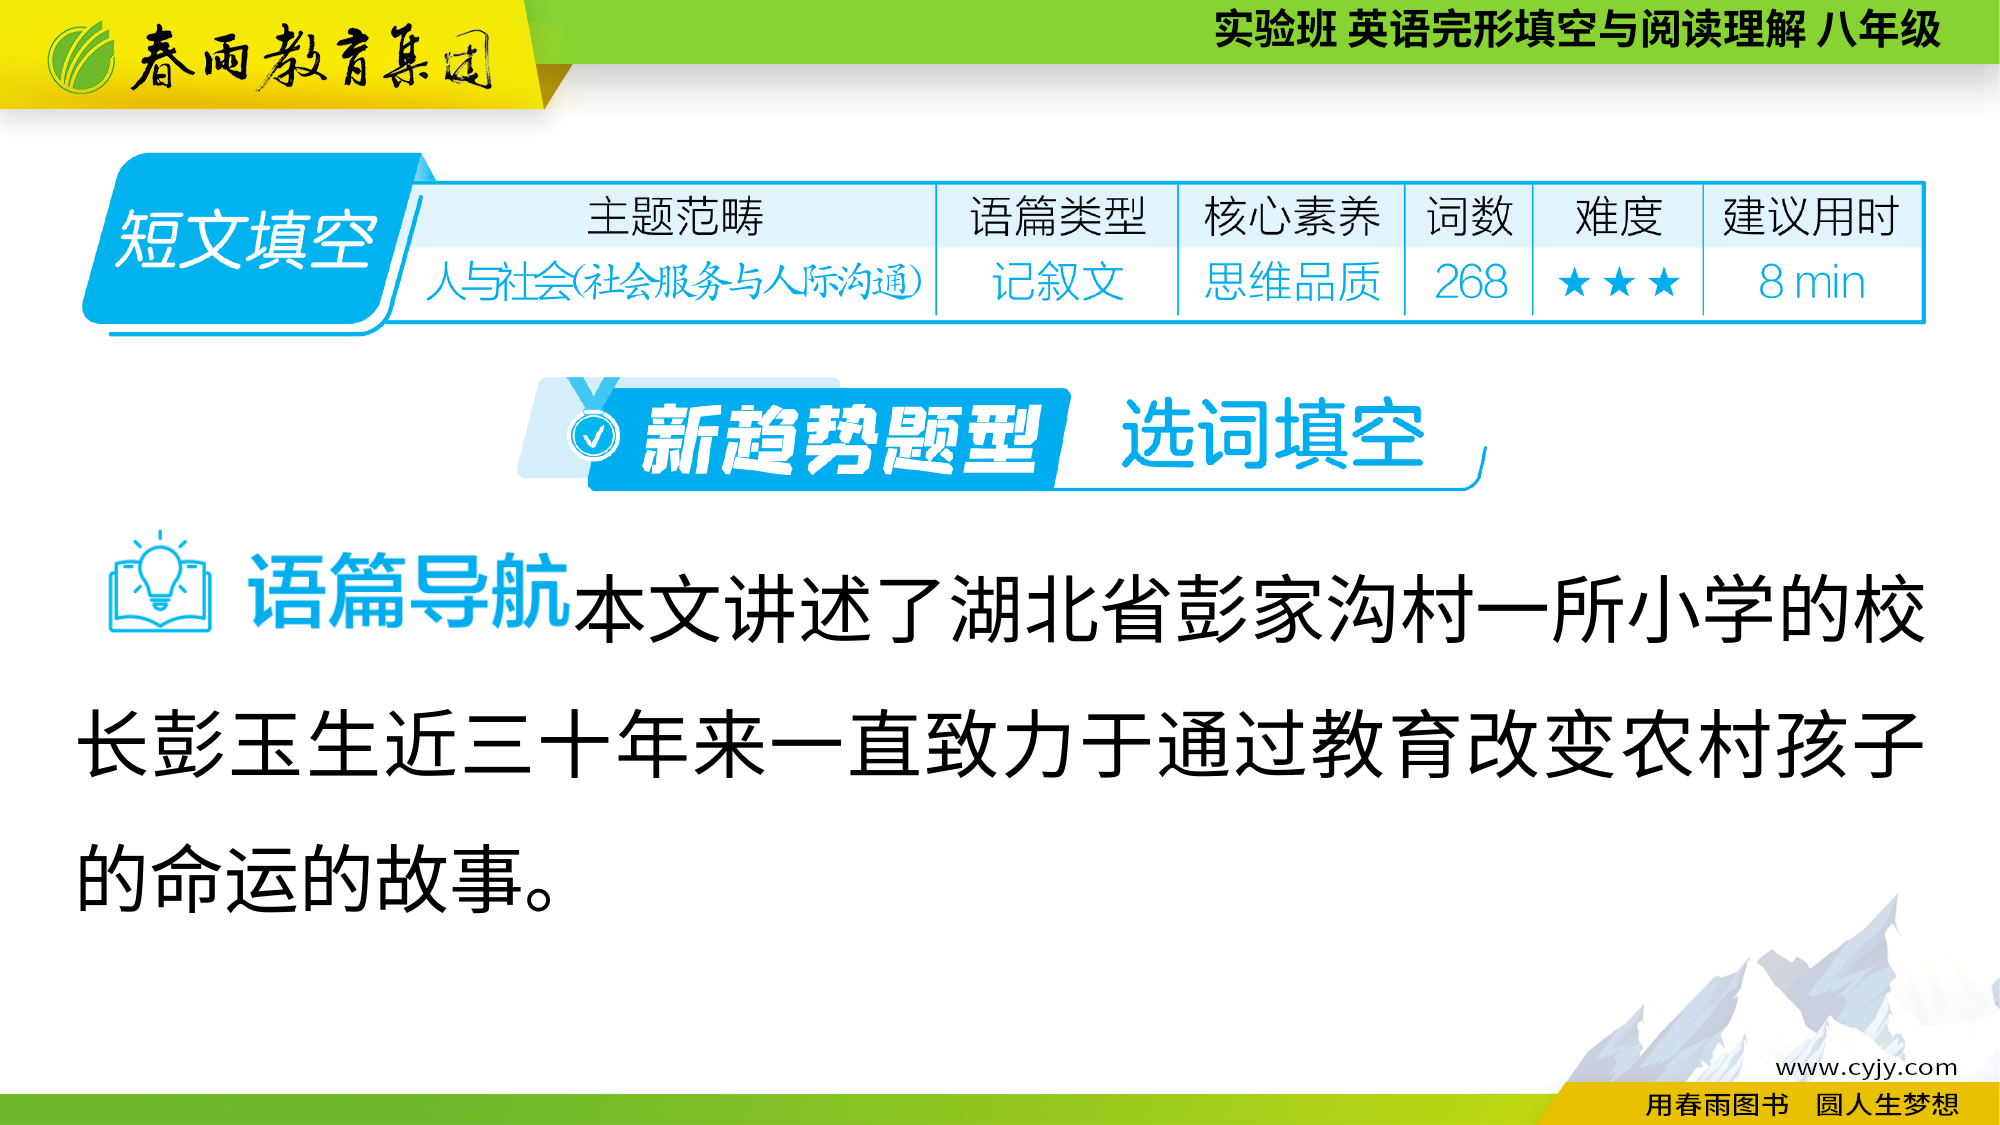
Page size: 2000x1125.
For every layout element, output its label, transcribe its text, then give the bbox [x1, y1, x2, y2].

picture [0, 0, 2000, 1125]
list 本文讲述了湖北省彭家沟村一所小学的校长彭玉生近三十年来一直致力于通过教育改变农村孩子的命运的故事。 [59, 510, 1944, 917]
